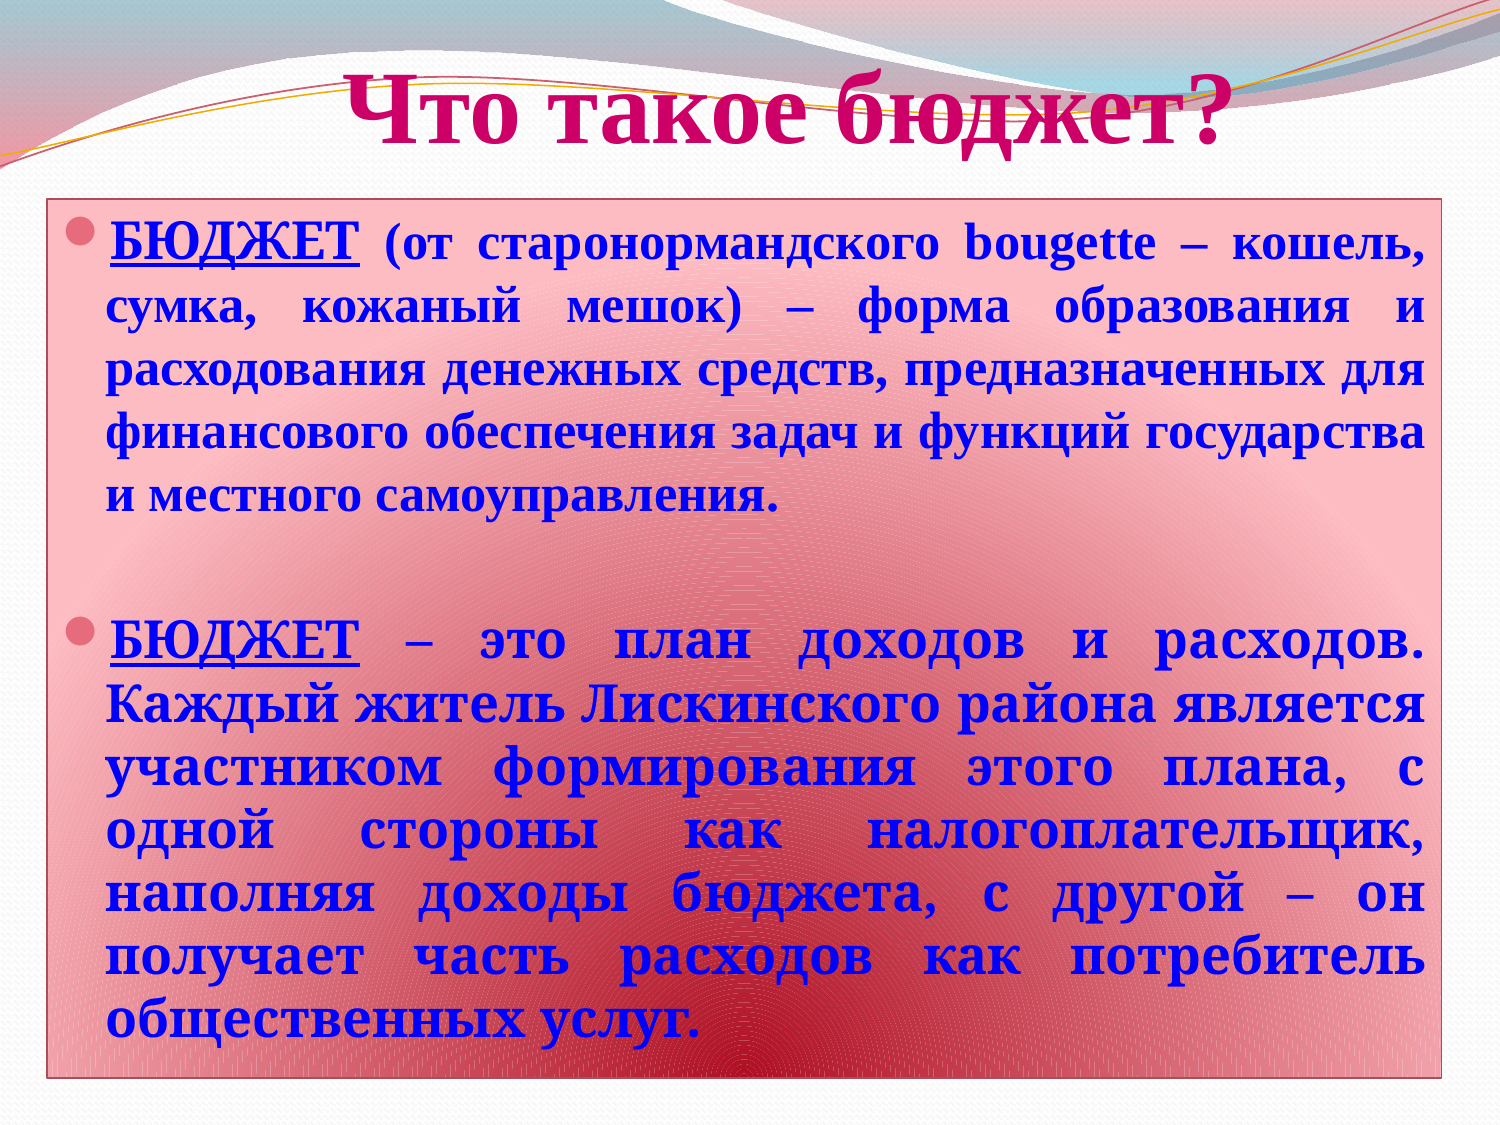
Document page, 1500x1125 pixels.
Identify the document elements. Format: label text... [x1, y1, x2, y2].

title Что такое бюджет? [75, 0, 1425, 164]
list БЮДЖЕТ (от старонормандского bougette – кошель, сумка, кожаный мешок) – форма образования и расходования денежных средств, предназначенных для финансового обеспечения задач и функций государства и местного самоуправления. БЮДЖЕТ – это план доходов и расходов. Каждый житель Лискинского района является участником формирования этого плана, с одной стороны как налогоплательщик, наполняя доходы бюджета, с другой – он получает часть расходов как потребитель общественных услуг. [46, 198, 1442, 1079]
